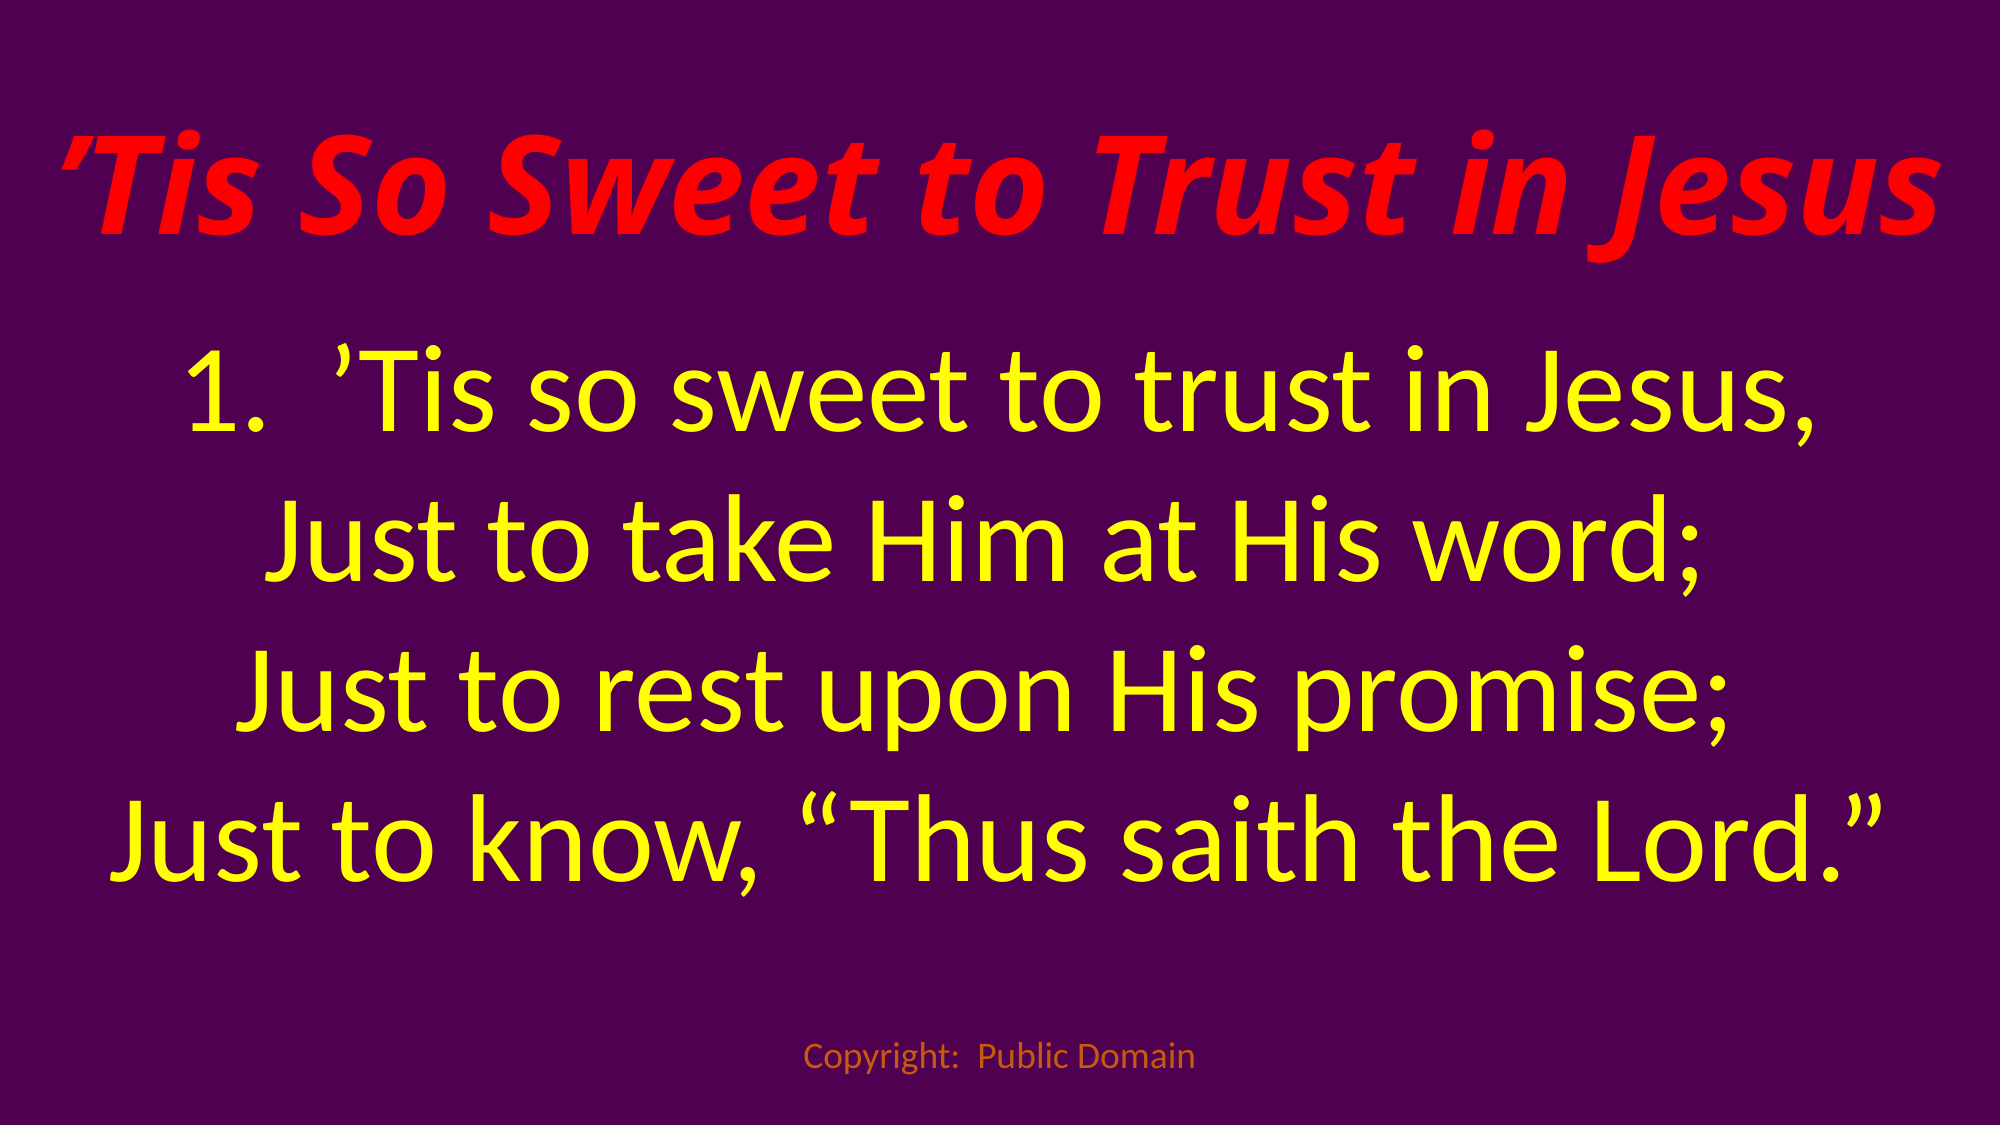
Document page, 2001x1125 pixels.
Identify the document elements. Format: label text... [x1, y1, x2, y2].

text_box 1. ’Tis so sweet to trust in Jesus, Just to take Him at His word; Just to rest upon His promise; Just to know, “Thus saith the Lord.” [0, 299, 2000, 914]
text_box Copyright: Public Domain [26, 1023, 1973, 1083]
title ’Tis So Sweet to Trust in Jesus [0, 81, 2000, 299]
